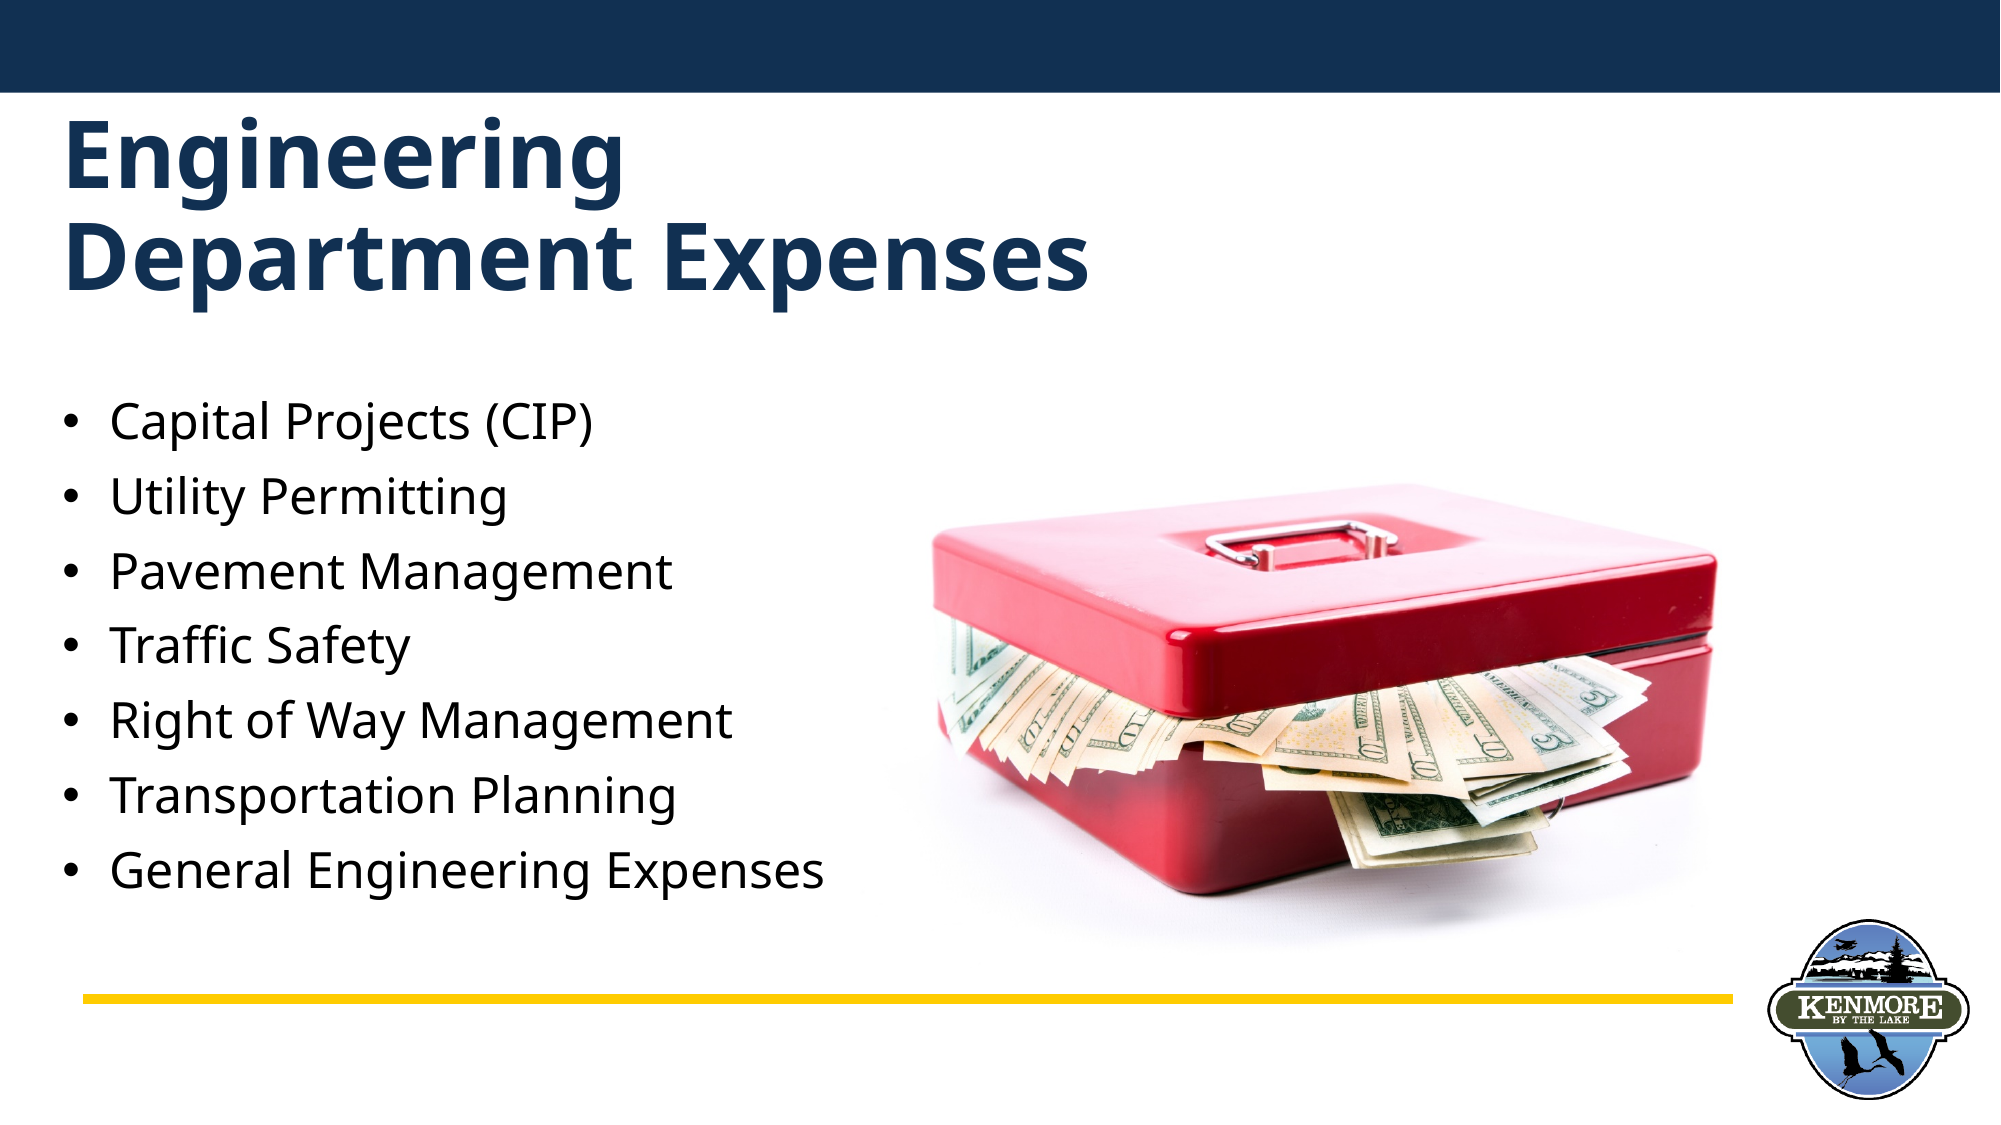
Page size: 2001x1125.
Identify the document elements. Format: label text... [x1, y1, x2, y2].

picture [837, 345, 1970, 1100]
title Engineering Department Expenses [46, 94, 1940, 319]
slide_number 4 [1412, 1042, 1863, 1103]
text_box [0, 0, 2000, 94]
subtitle Capital Projects (CIP) Utility Permitting Pavement Management Traffic Safety Right of Way Management Transportation Planning General Engineering Expenses [47, 388, 837, 957]
